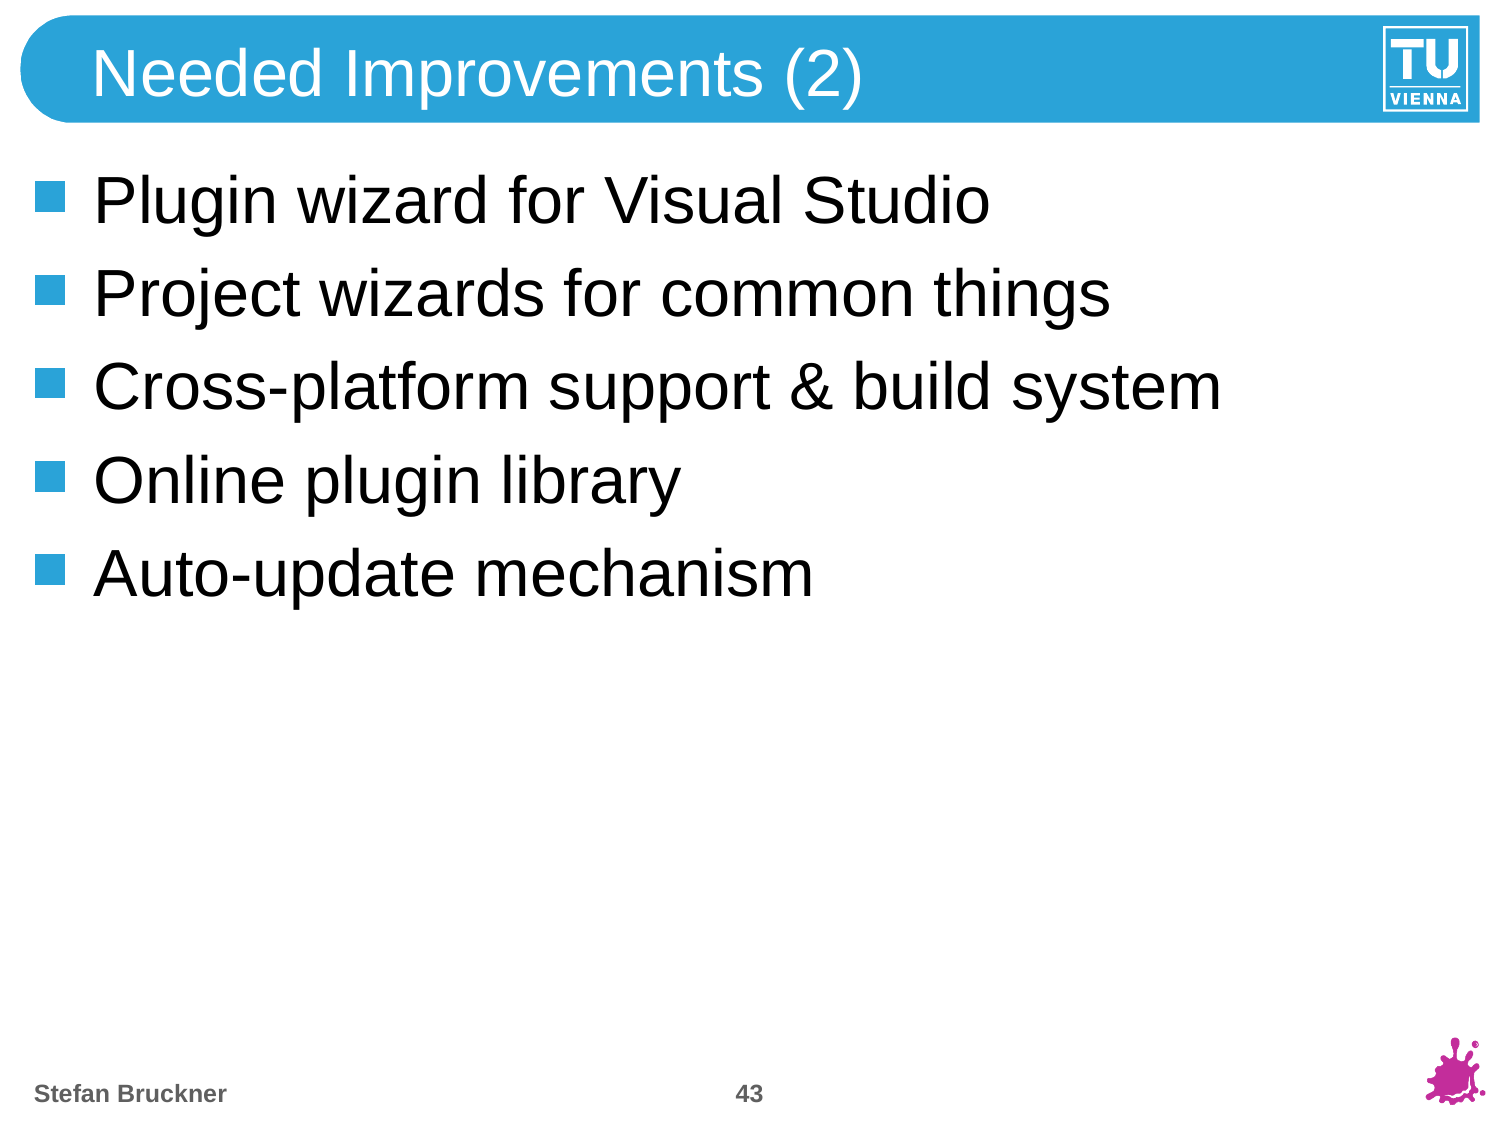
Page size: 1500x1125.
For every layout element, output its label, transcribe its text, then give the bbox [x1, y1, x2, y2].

title Needed Improvements (2) [76, 6, 1351, 132]
slide_number 42 [660, 1067, 839, 1118]
footer Stefan Bruckner [18, 1067, 637, 1118]
list Plugin wizard for Visual Studio Project wizards for common things Cross-platform support & build system Online plugin library Auto-update mechanism [19, 148, 1481, 1048]
